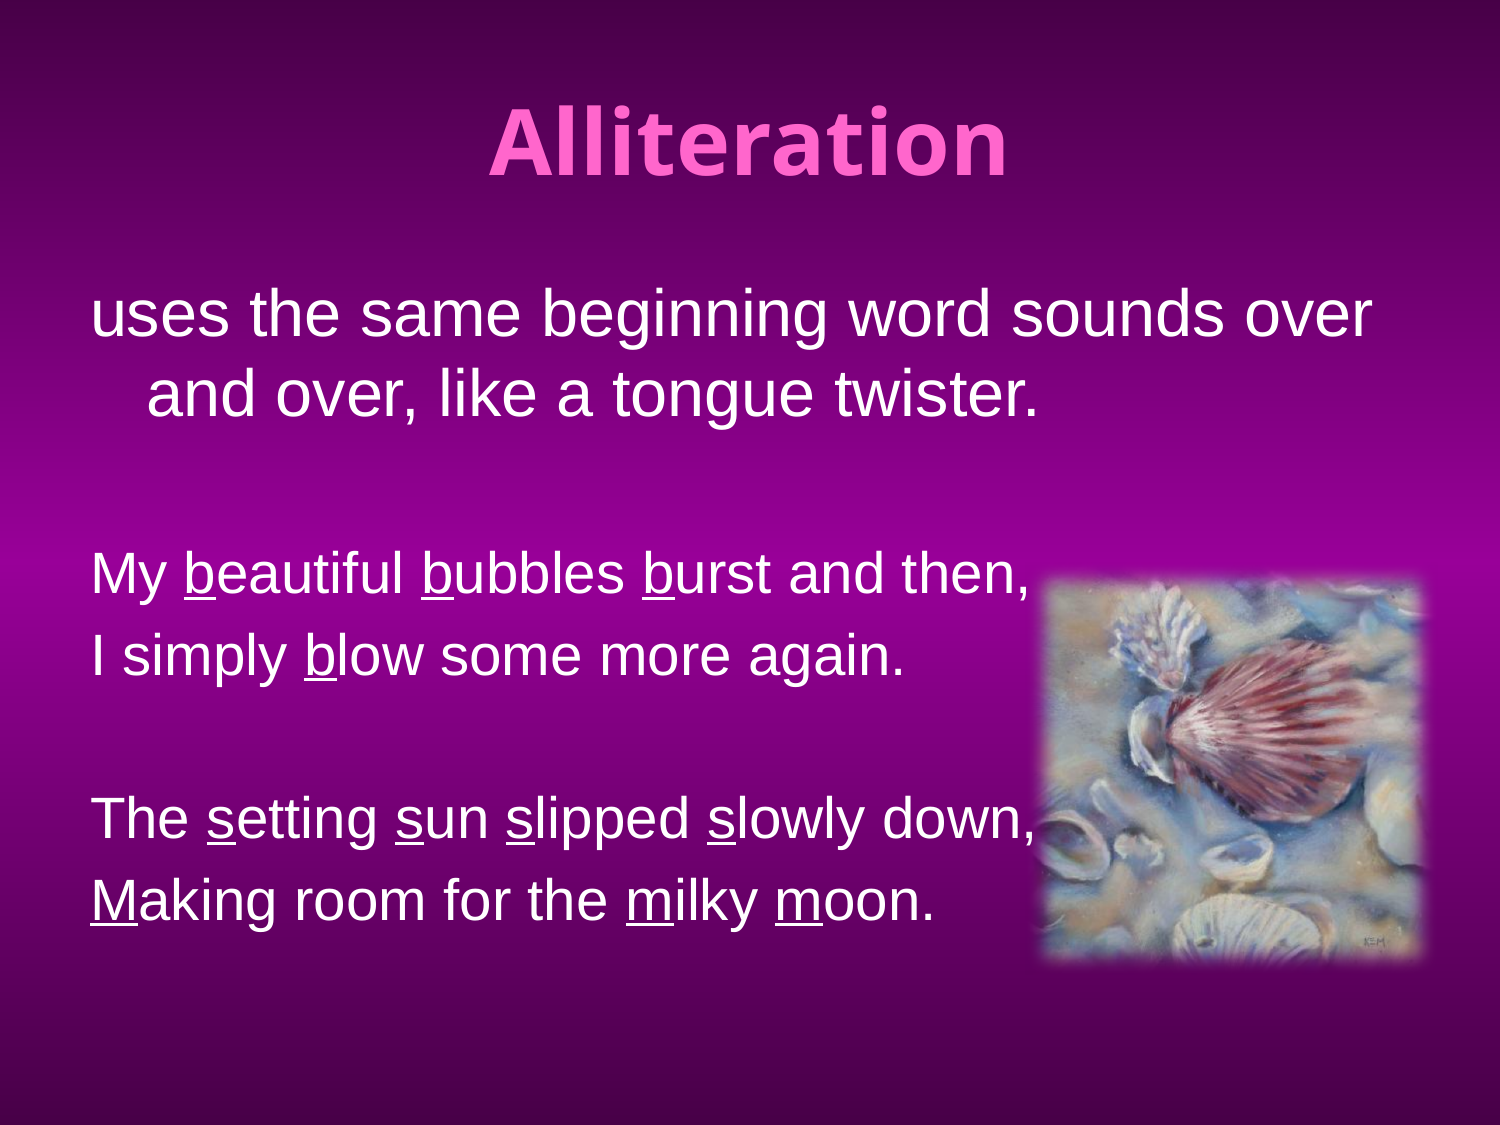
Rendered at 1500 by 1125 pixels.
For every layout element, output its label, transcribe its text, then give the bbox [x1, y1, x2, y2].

list uses the same beginning word sounds over and over, like a tongue twister. My beautiful bubbles burst and then, I simply blow some more again. The setting sun slipped slowly down, Making room for the milky moon. [74, 262, 1426, 1006]
picture [1024, 562, 1438, 976]
title Alliteration [74, 44, 1426, 233]
